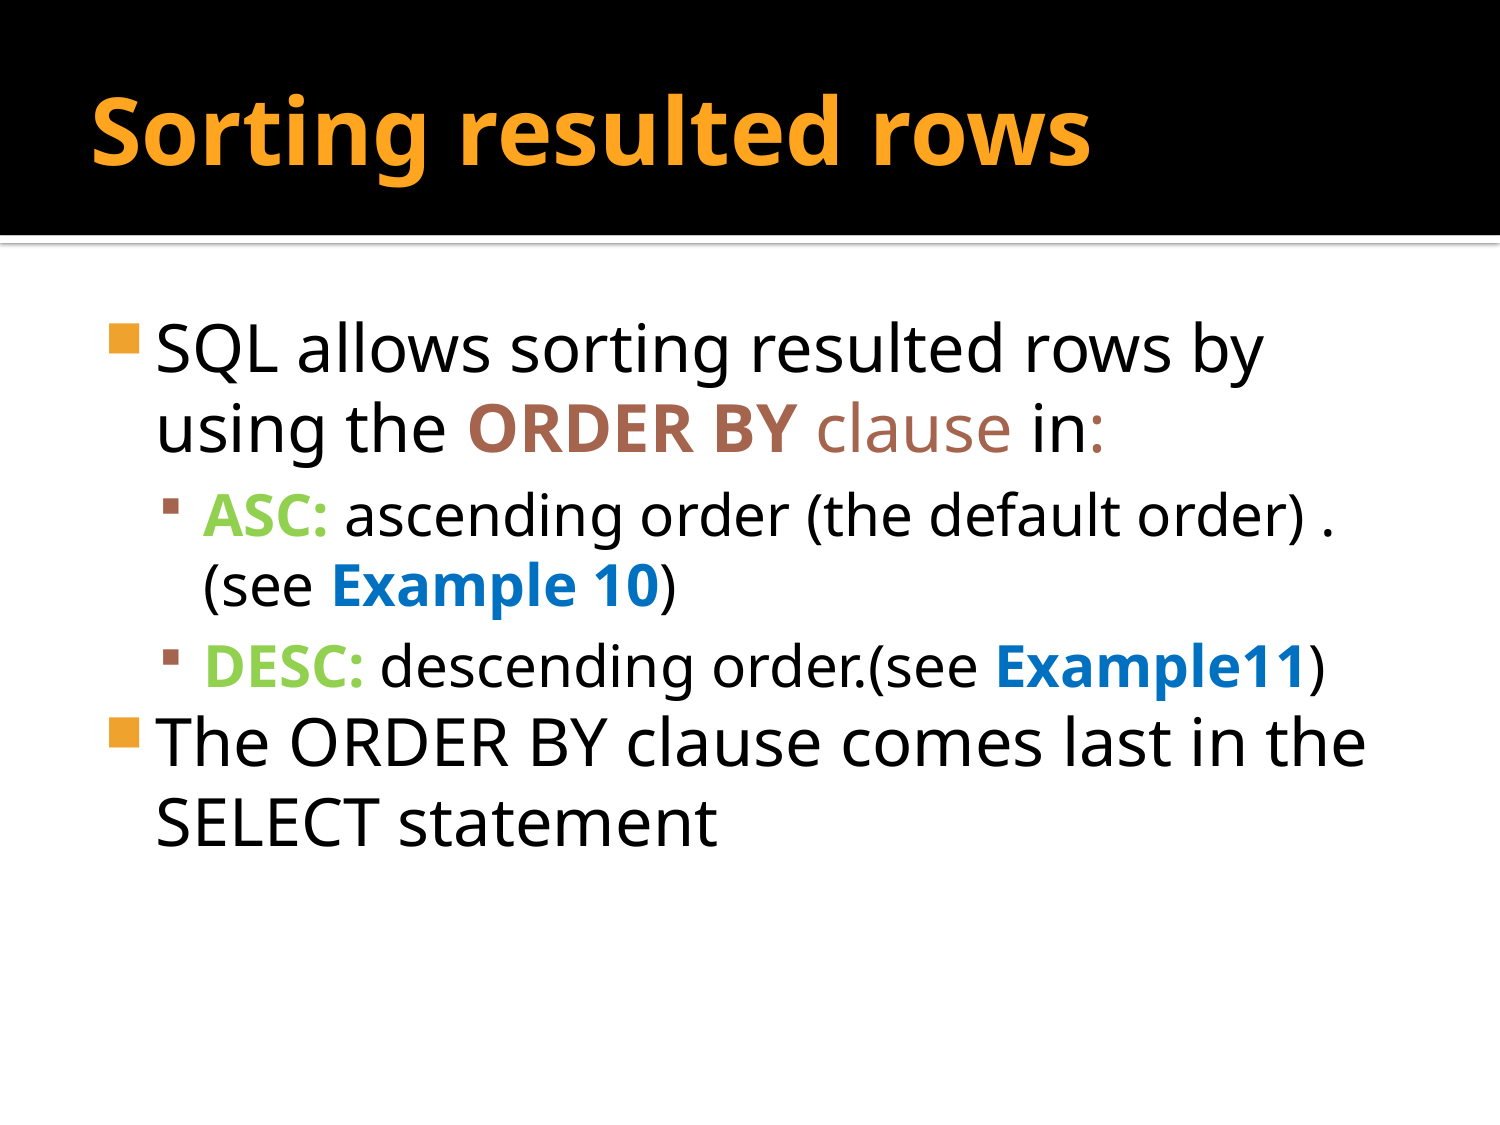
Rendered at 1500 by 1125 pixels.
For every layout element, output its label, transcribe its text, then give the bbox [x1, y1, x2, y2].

title Sorting resulted rows [75, 25, 1425, 231]
list SQL allows sorting resulted rows by using the ORDER BY clause in: ASC: ascending order (the default order) .(see Example 10) DESC: descending order.(see Example11) The ORDER BY clause comes last in the SELECT statement [74, 290, 1426, 1051]
